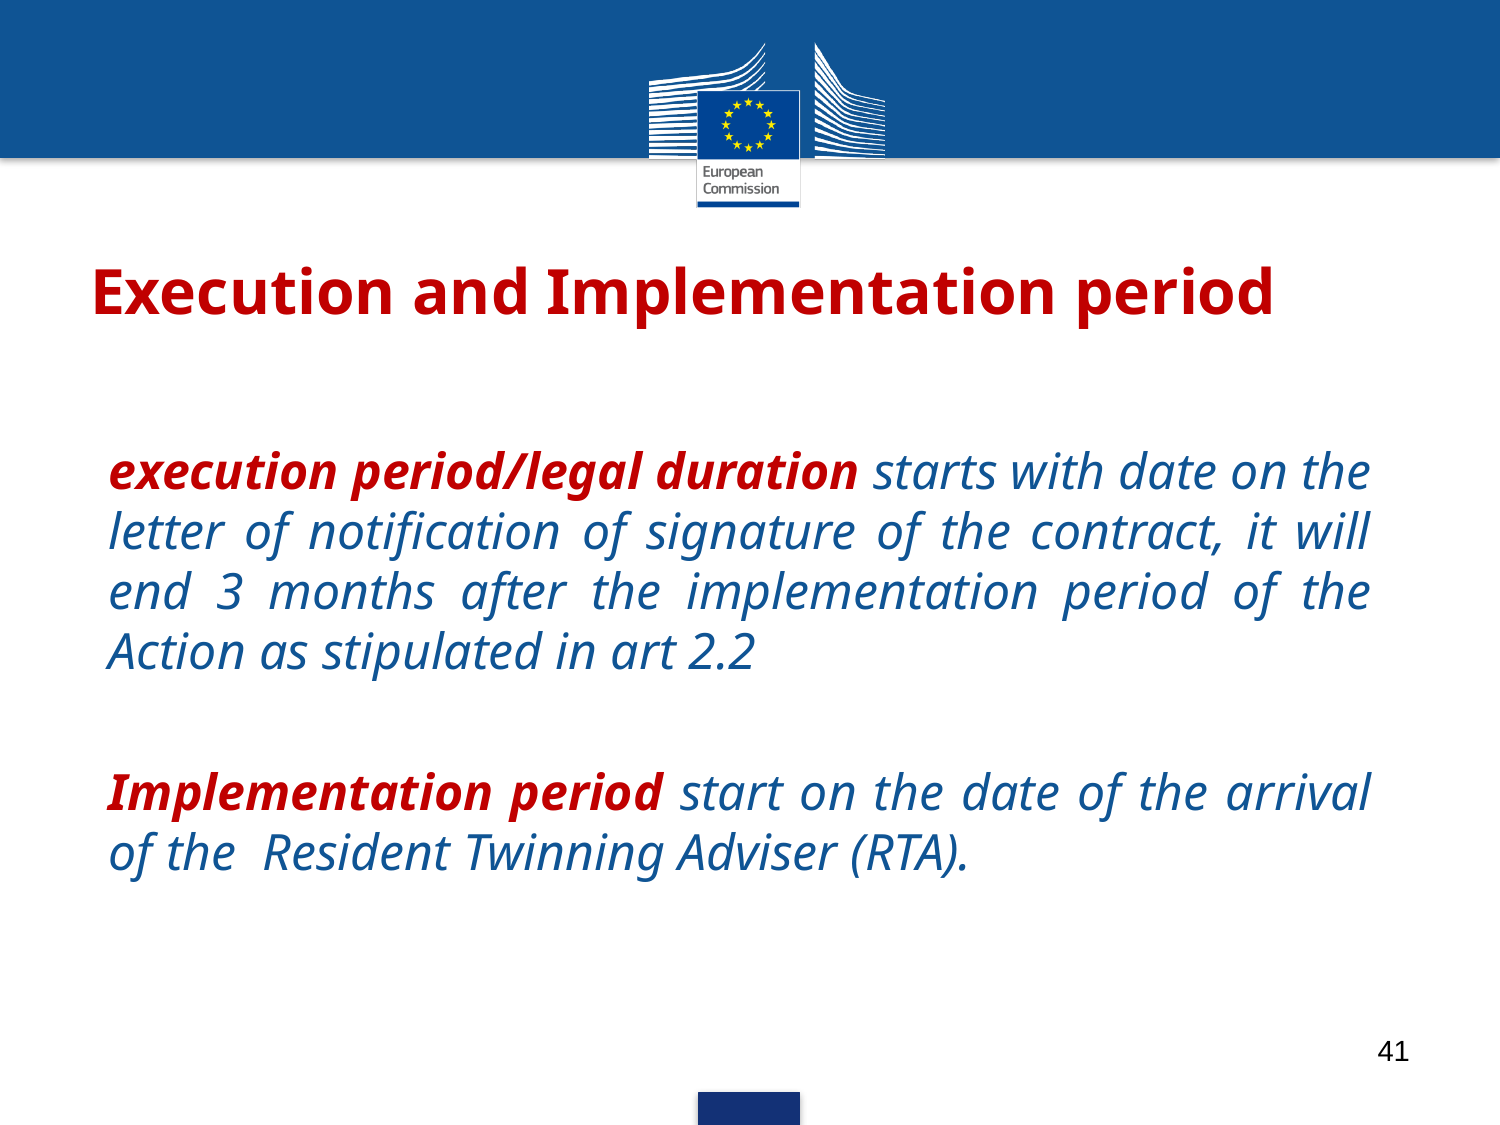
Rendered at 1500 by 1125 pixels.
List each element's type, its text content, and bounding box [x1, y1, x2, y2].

slide_number 41 [1074, 1024, 1425, 1103]
picture [649, 42, 885, 208]
title Execution and Implementation period [75, 212, 1463, 367]
list execution period/legal duration starts with date on the letter of notification of signature of the contract, it will end 3 months after the implementation period of the Action as stipulated in art 2.2 Implementation period start on the date of the arrival of the Resident Twinning Adviser (RTA). [37, 362, 1388, 942]
